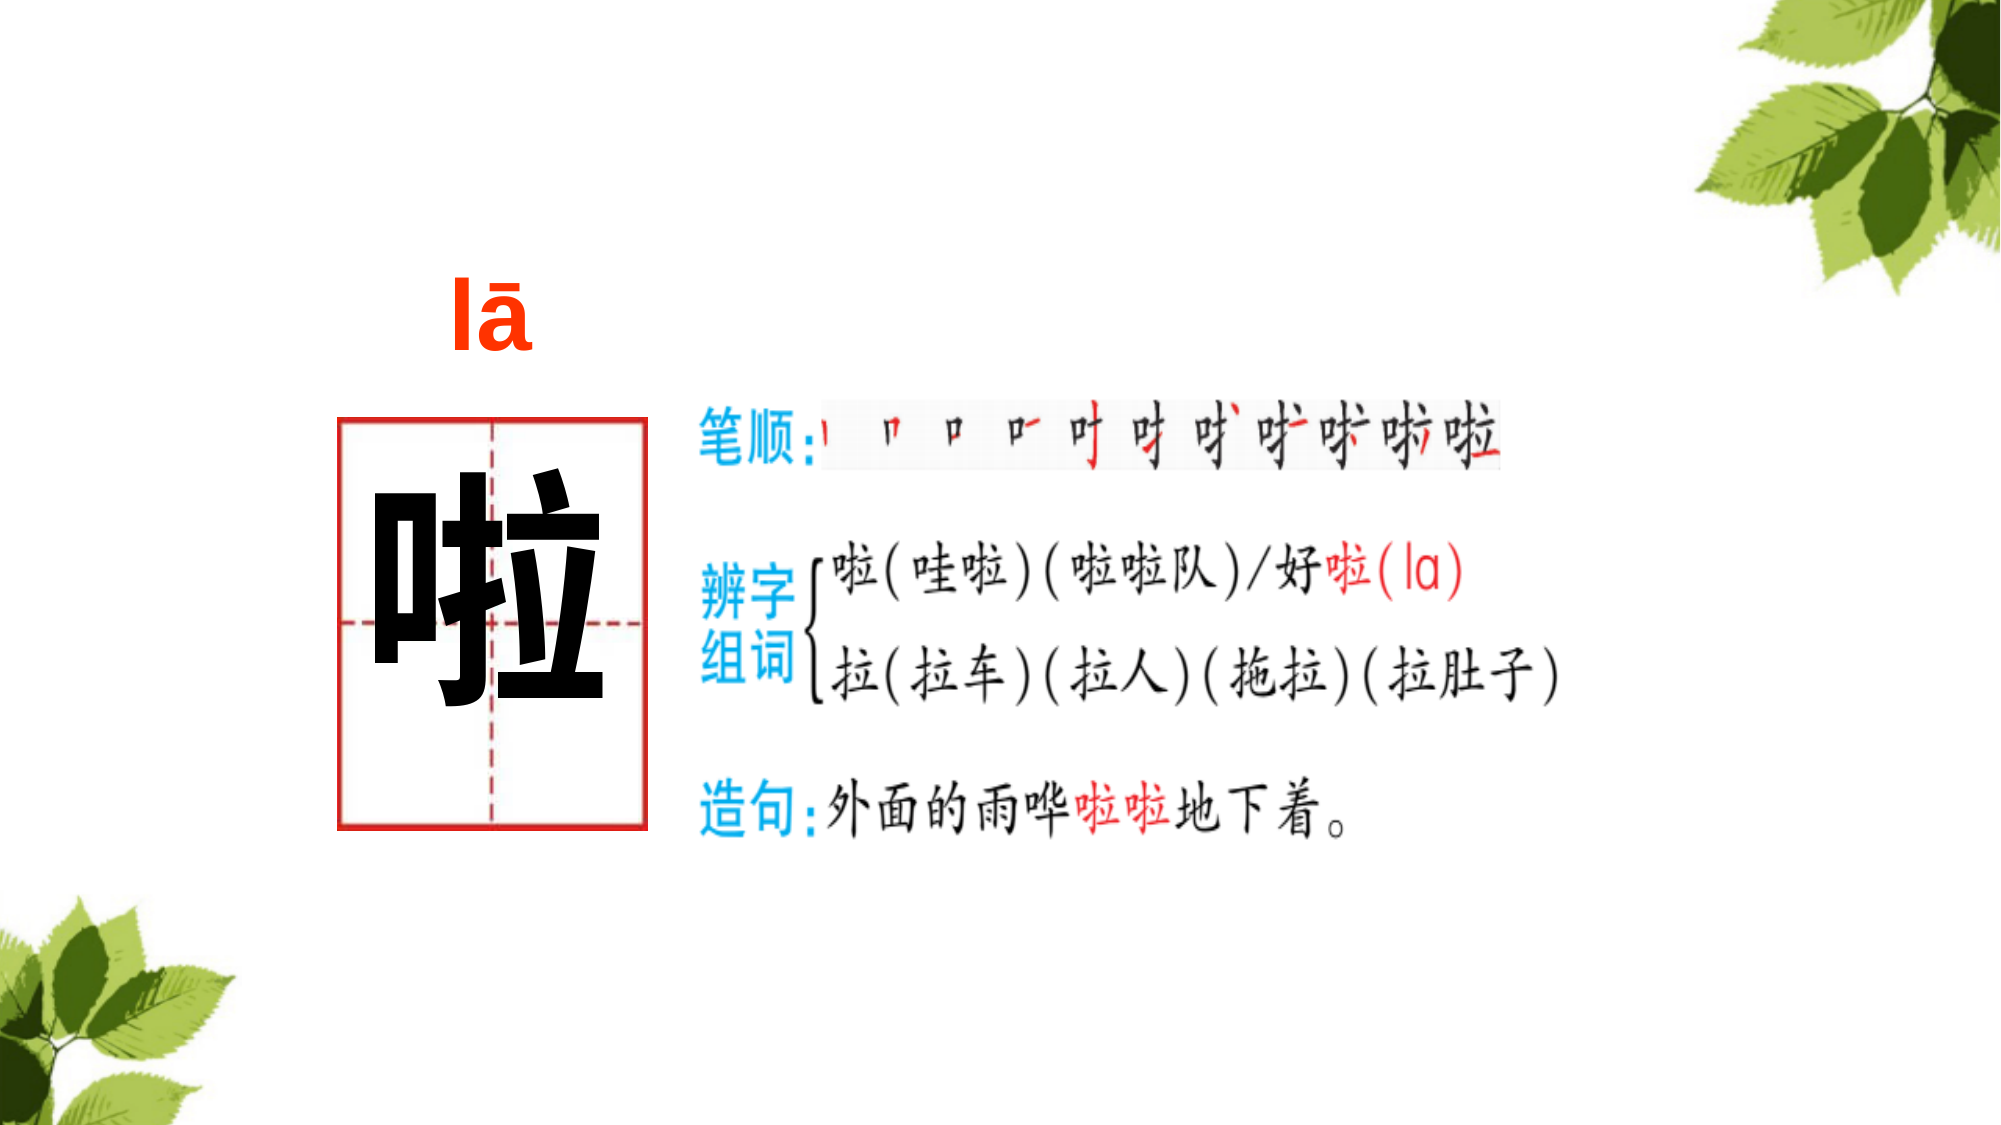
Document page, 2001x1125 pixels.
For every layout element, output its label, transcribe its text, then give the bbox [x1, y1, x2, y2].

text_box lā [434, 243, 548, 378]
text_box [334, 417, 648, 831]
picture [695, 390, 1510, 481]
picture [0, 890, 242, 1125]
picture [1687, 0, 2001, 303]
picture [695, 535, 1565, 713]
picture [695, 760, 1352, 846]
